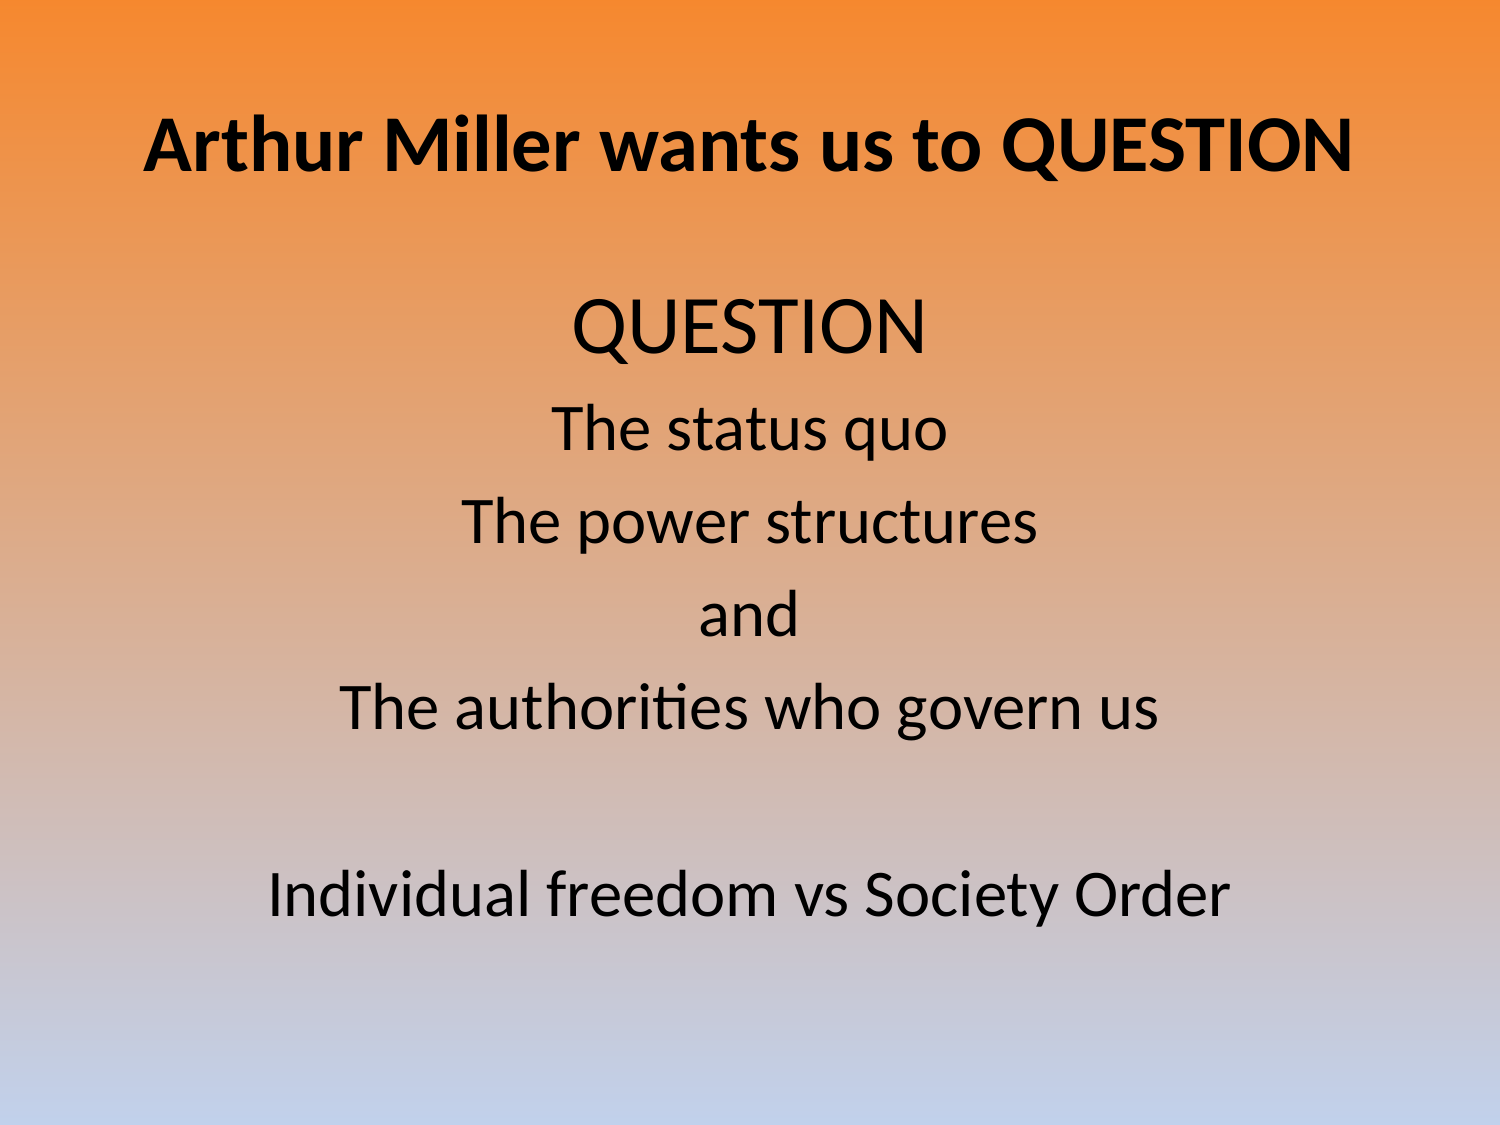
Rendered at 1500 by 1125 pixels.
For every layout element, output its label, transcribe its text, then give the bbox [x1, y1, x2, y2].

title Arthur Miller wants us to QUESTION [75, 45, 1425, 233]
list QUESTION The status quo The power structures and The authorities who govern us Individual freedom vs Society Order [75, 262, 1425, 1005]
